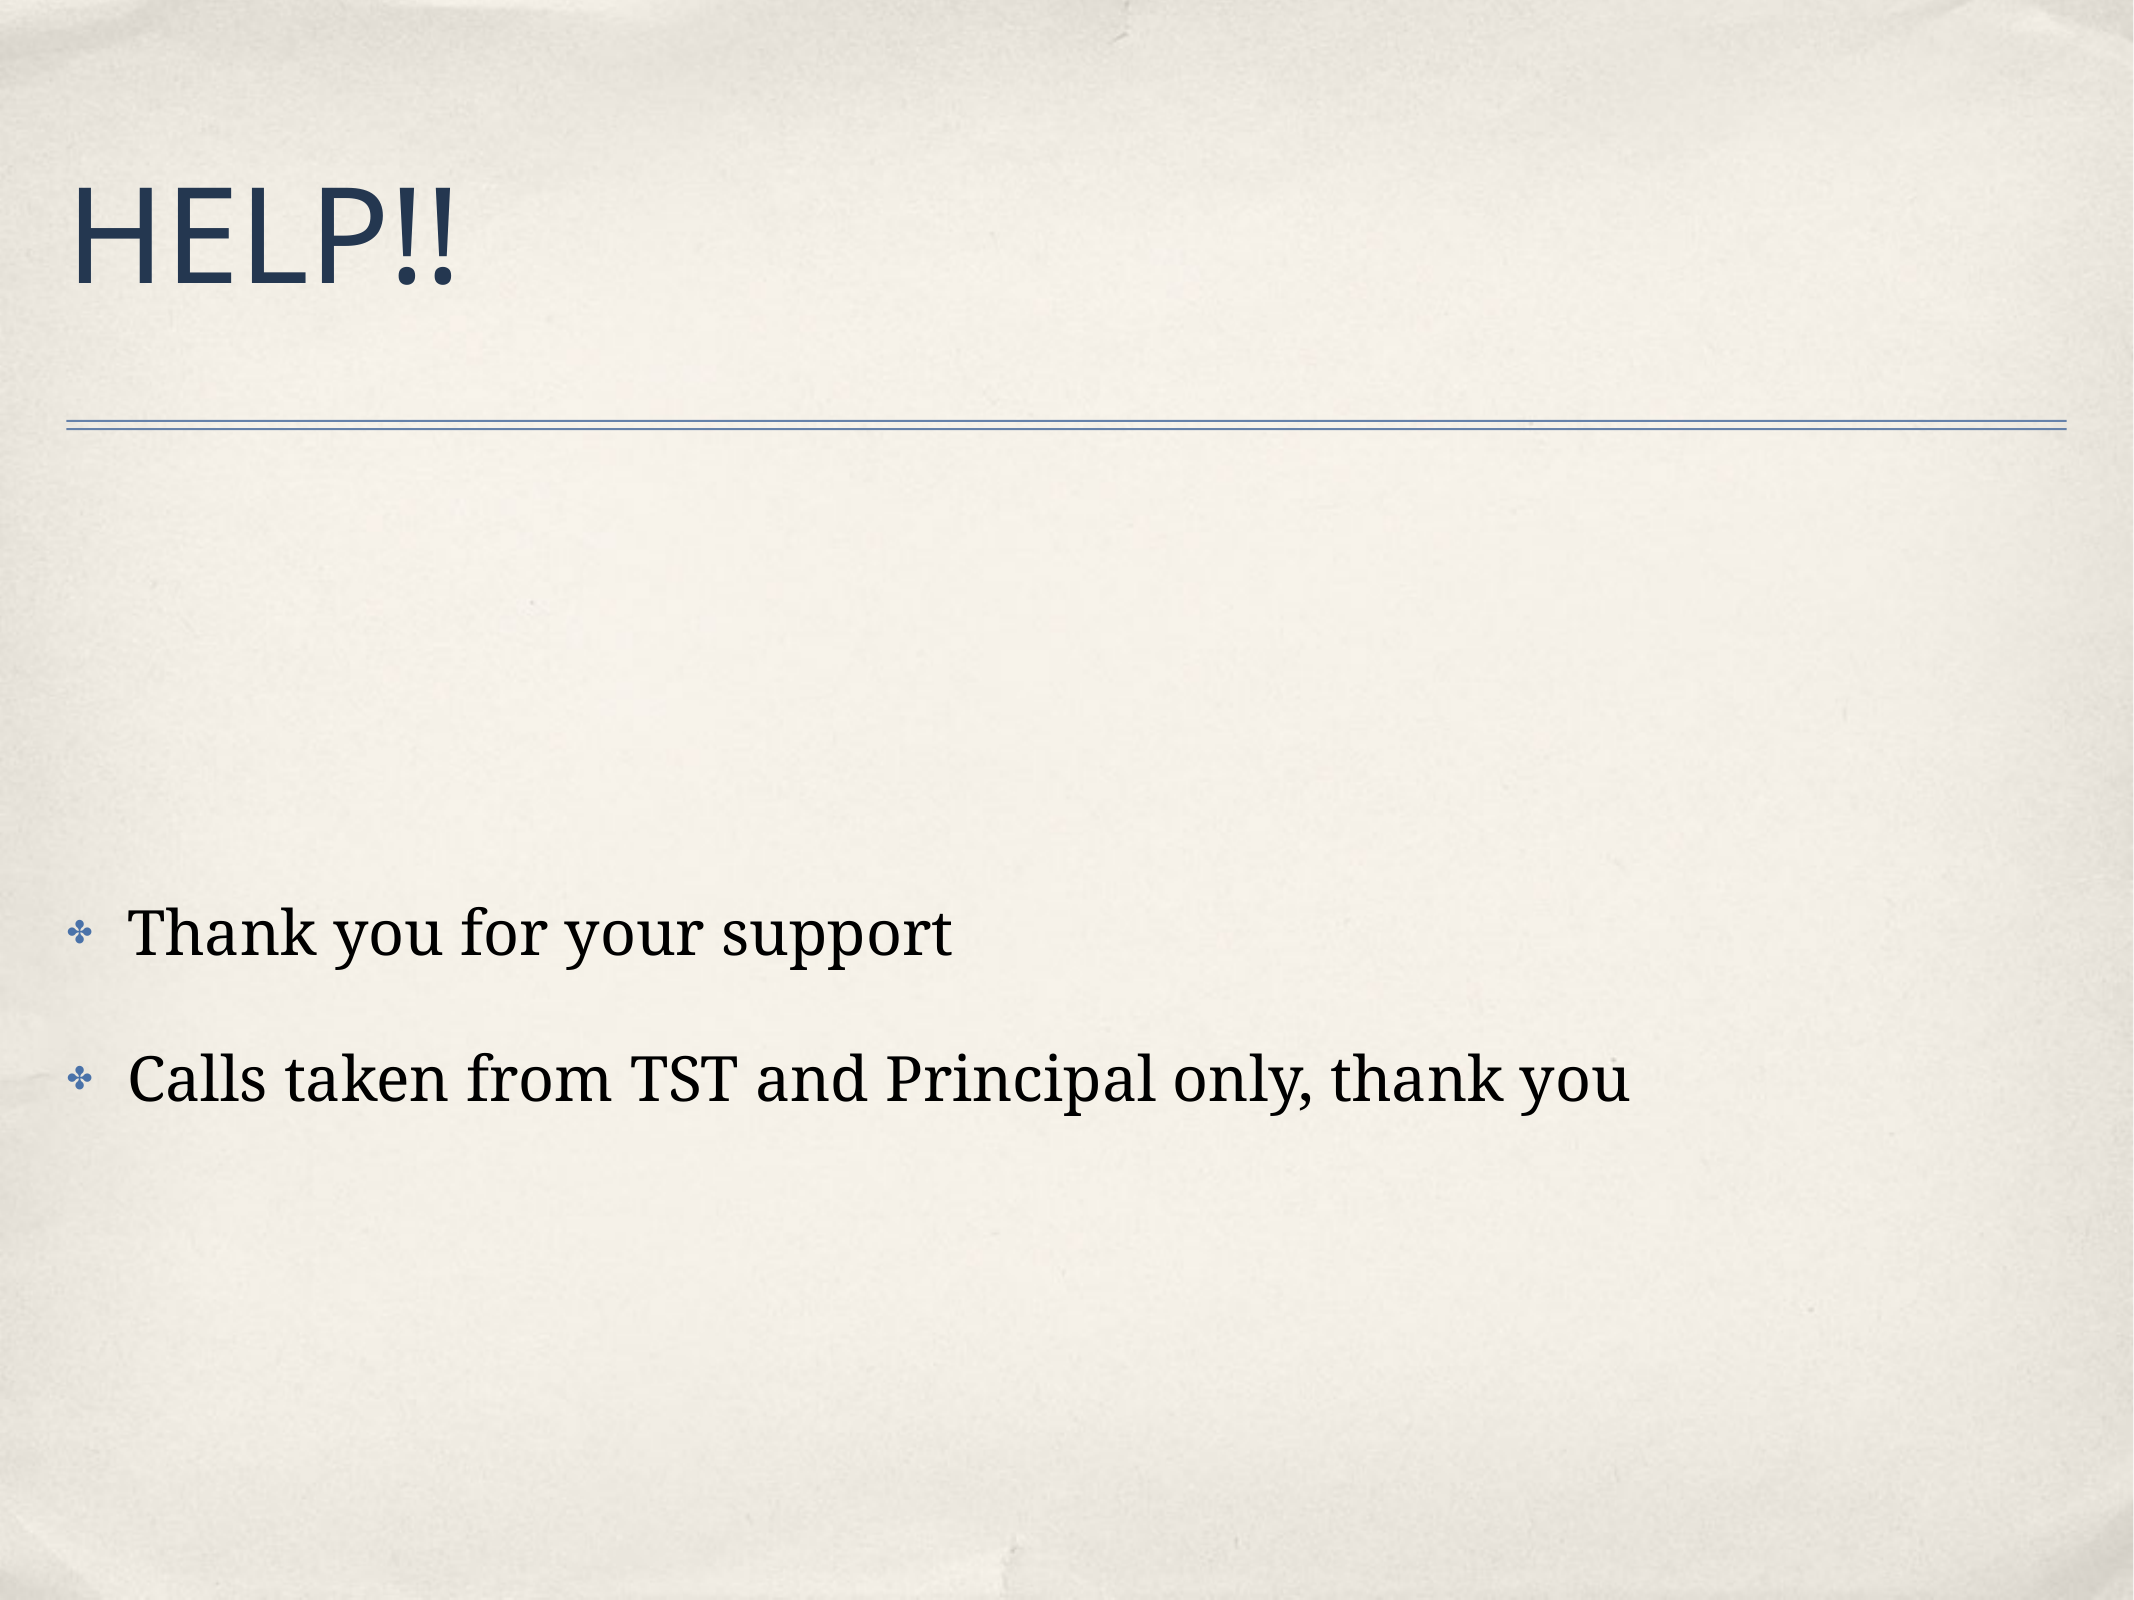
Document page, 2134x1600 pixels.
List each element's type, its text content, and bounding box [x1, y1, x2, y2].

list Thank you for your support Calls taken from TST and Principal only, thank you [57, 489, 2076, 1528]
title HELP!! [57, 72, 2076, 409]
picture [0, 0, 2134, 1600]
